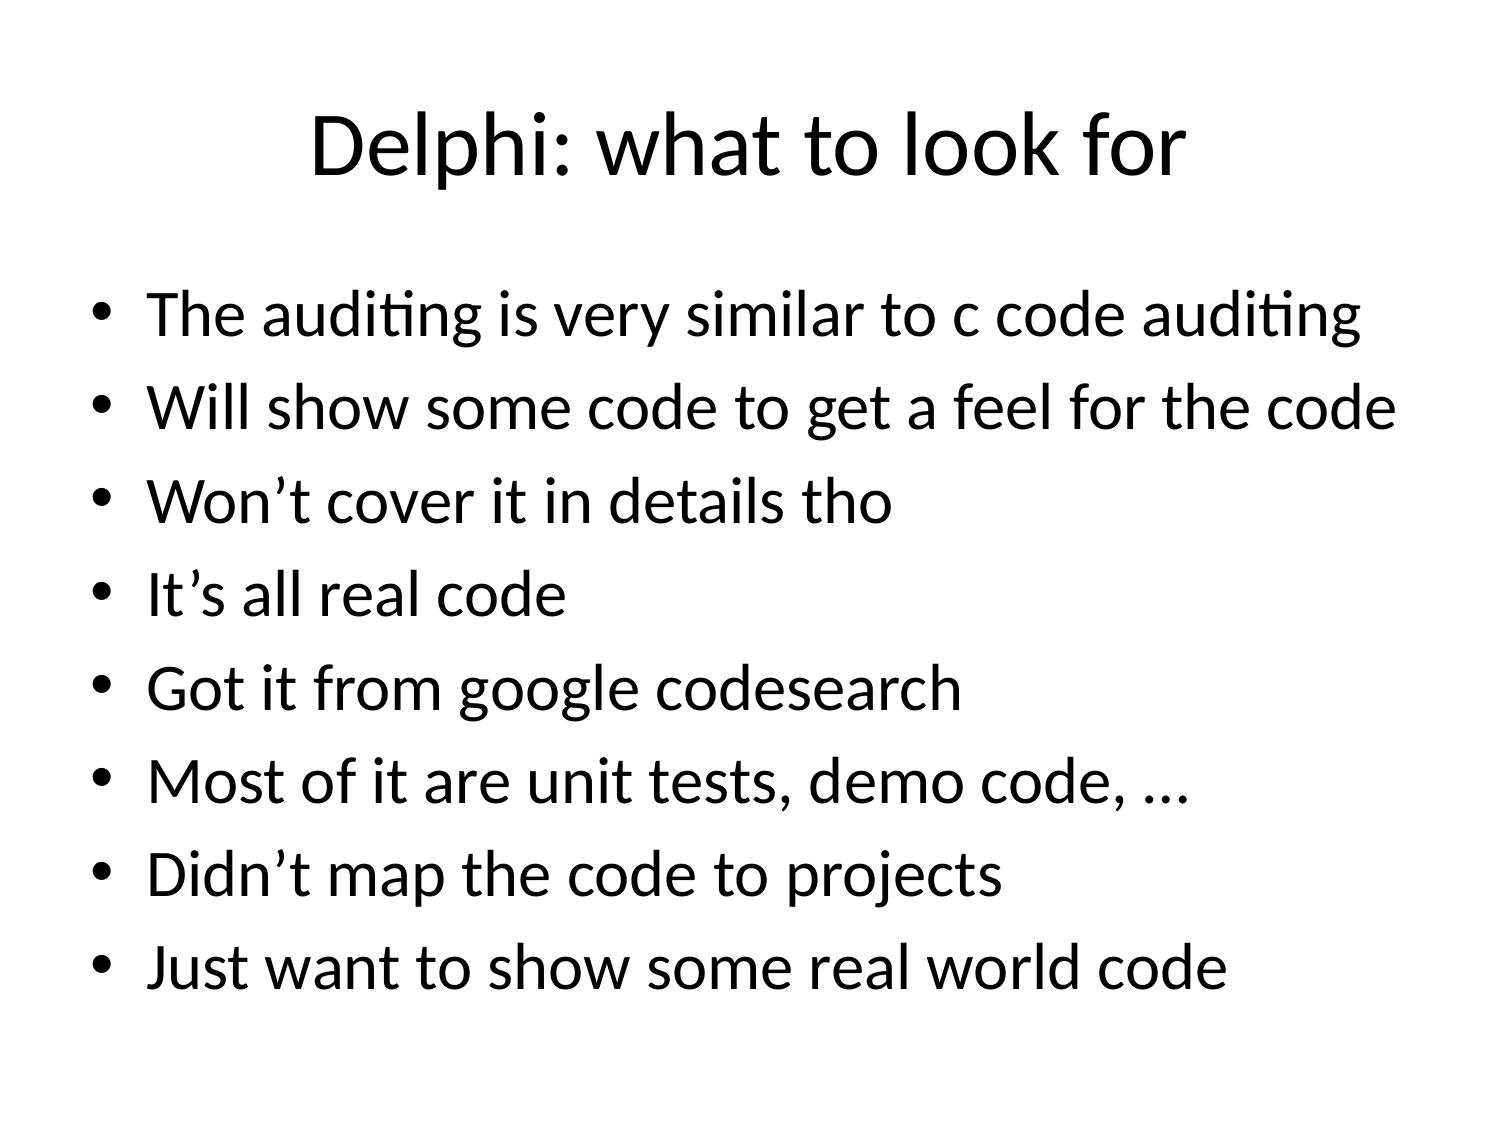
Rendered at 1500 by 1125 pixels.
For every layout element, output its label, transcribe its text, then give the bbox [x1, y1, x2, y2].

title Delphi: what to look for [75, 45, 1425, 233]
list The auditing is very similar to c code auditing Will show some code to get a feel for the code Won’t cover it in details tho It’s all real code Got it from google codesearch Most of it are unit tests, demo code, … Didn’t map the code to projects Just want to show some real world code [75, 262, 1425, 1088]
